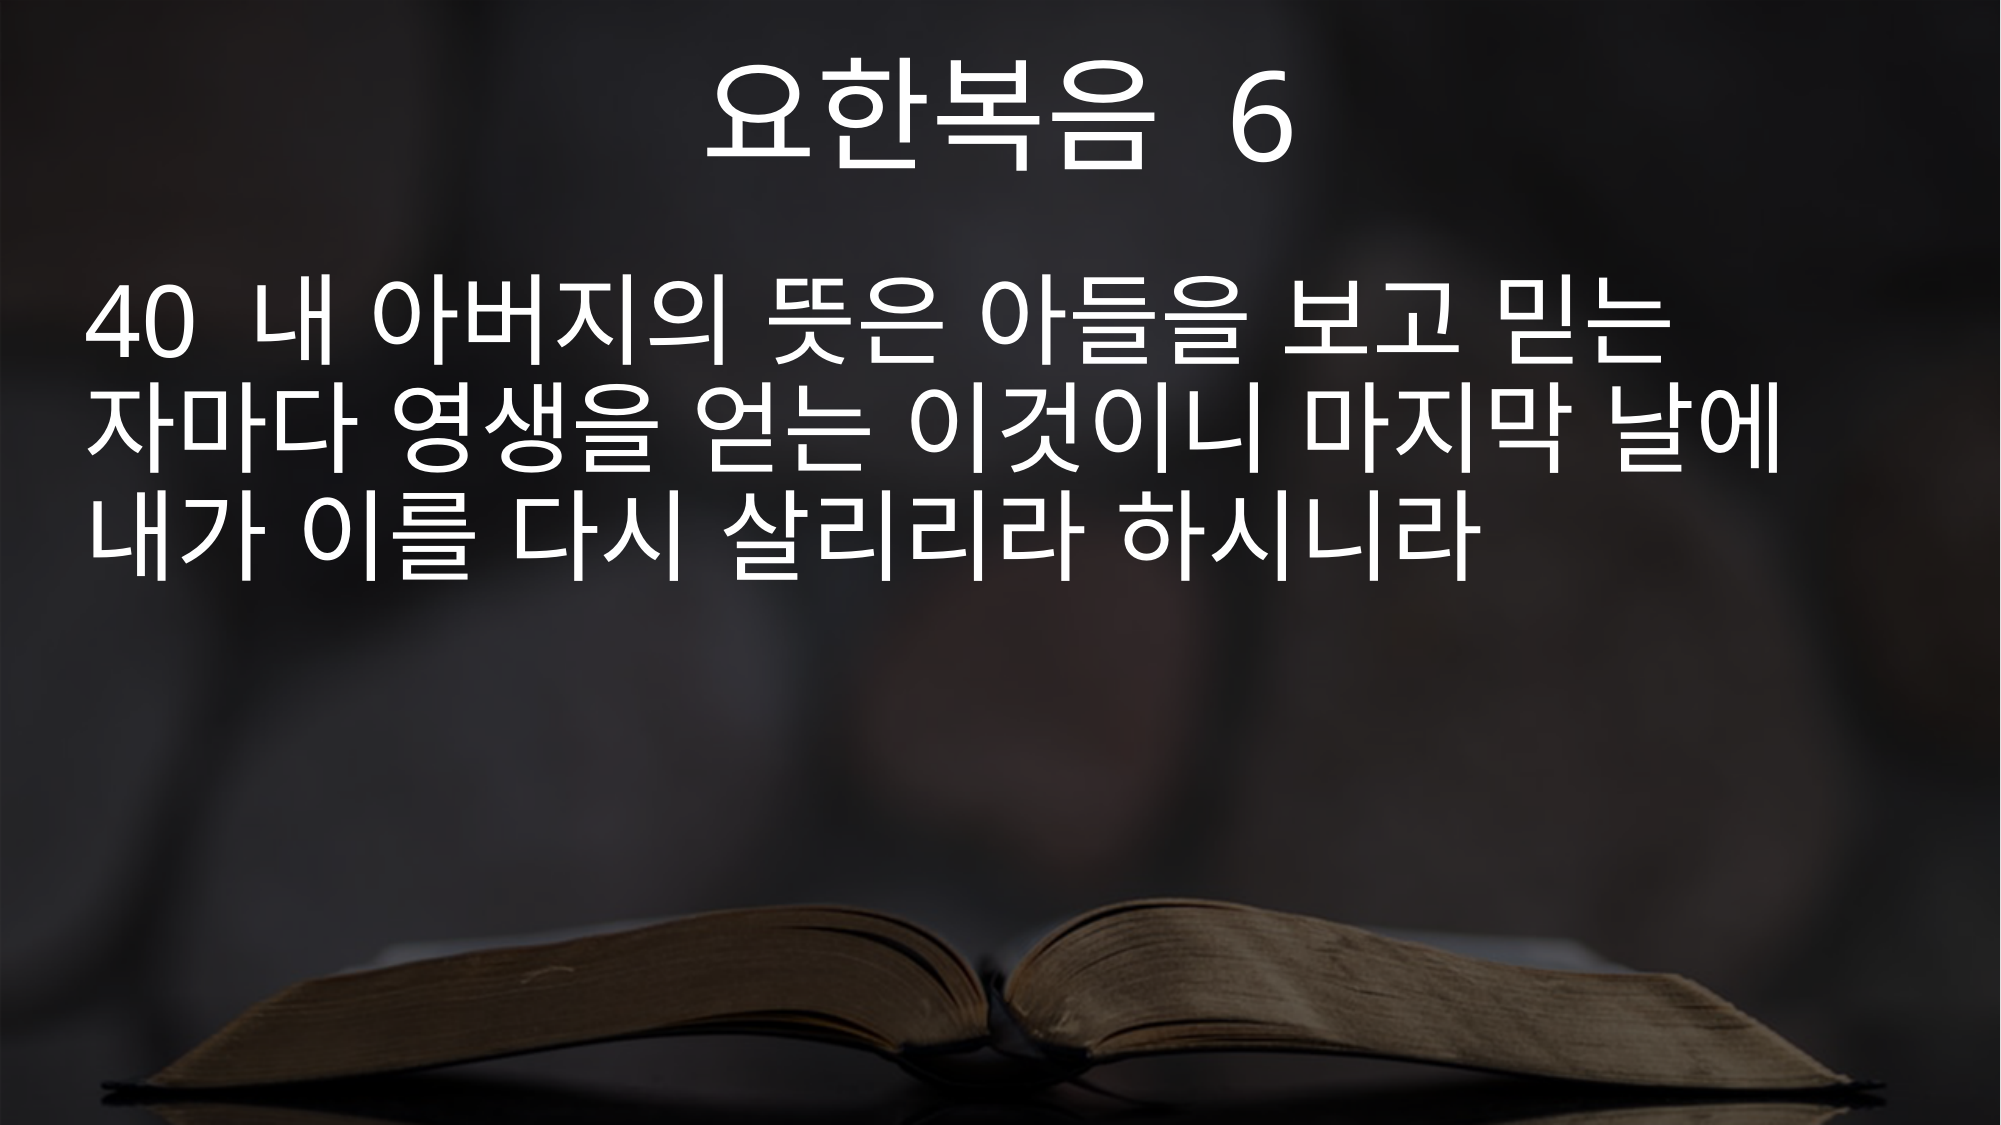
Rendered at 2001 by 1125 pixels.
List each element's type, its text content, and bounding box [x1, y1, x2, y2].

list 40 내 아버지의 뜻은 아들을 보고 믿는 자마다 영생을 얻는 이것이니 마지막 날에 내가 이를 다시 살리리라 하시니라 [69, 263, 1953, 423]
footer 요한복음 6 [0, 32, 2000, 192]
picture [0, 0, 2001, 1125]
